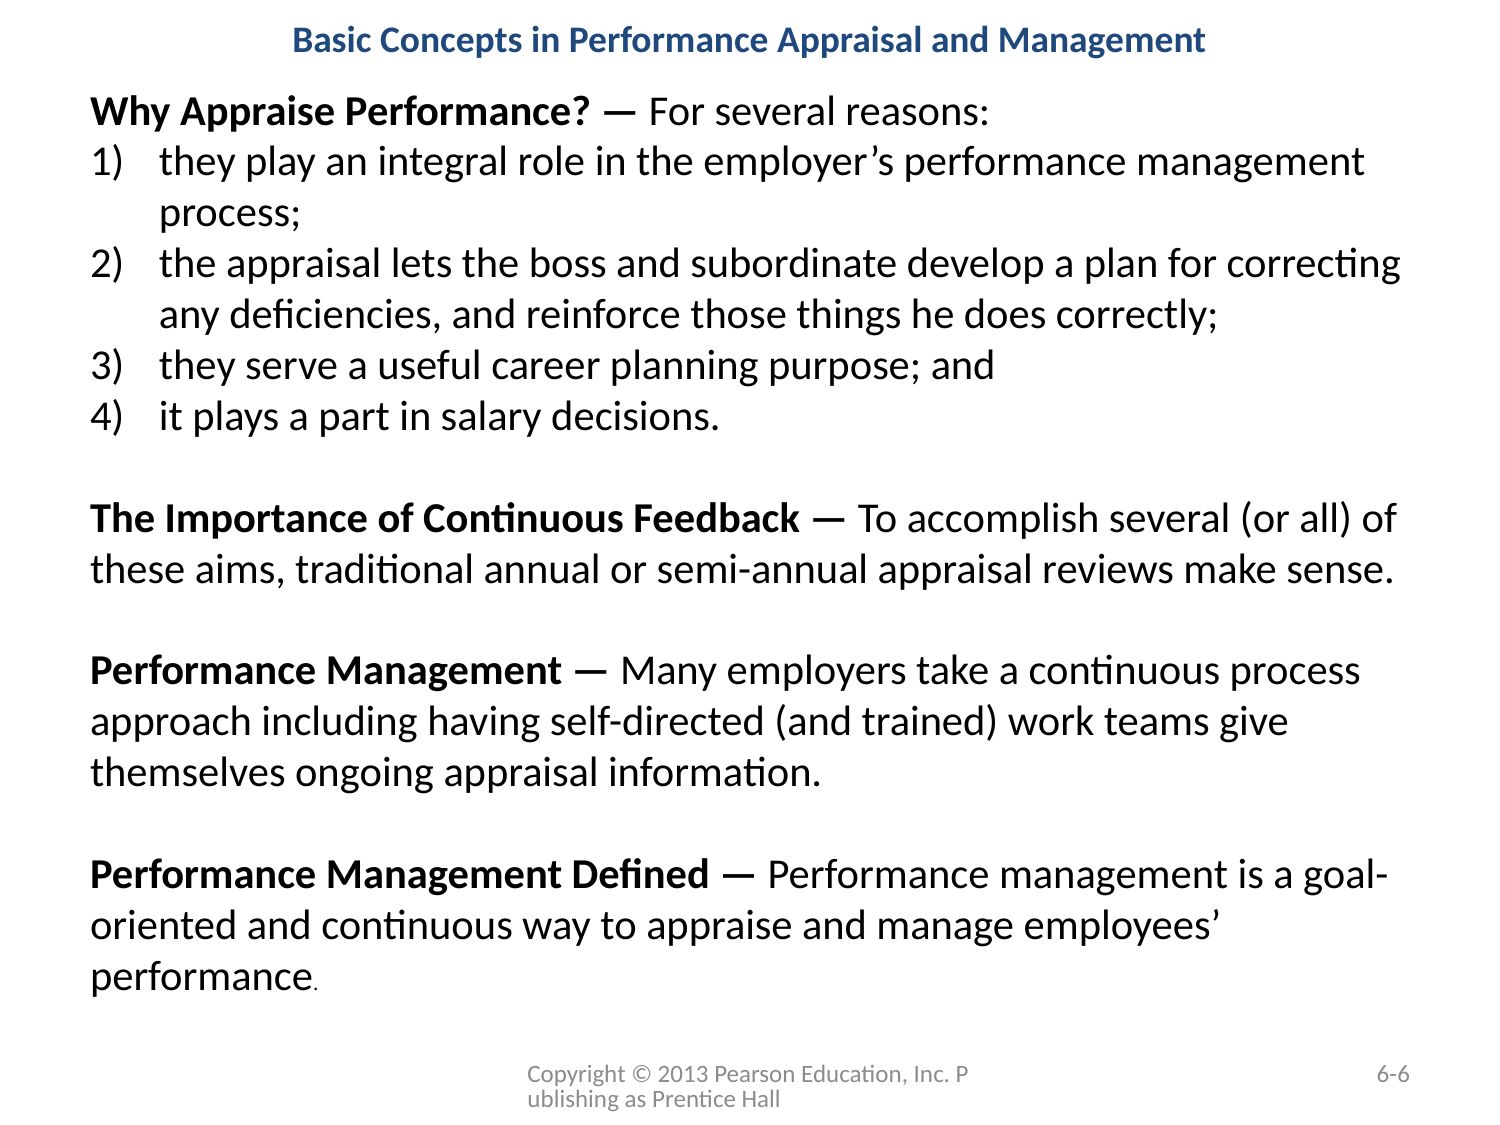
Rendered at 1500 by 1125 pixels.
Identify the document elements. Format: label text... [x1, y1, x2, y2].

title Basic Concepts in Performance Appraisal and Management [75, 12, 1425, 63]
footer Copyright © 2013 Pearson Education, Inc. Publishing as Prentice Hall [512, 1042, 988, 1103]
slide_number 6-6 [1074, 1042, 1425, 1103]
list Why Appraise Performance? — For several reasons: they play an integral role in the employer’s performance management process; the appraisal lets the boss and subordinate develop a plan for correcting any deficiencies, and reinforce those things he does correctly; they serve a useful career planning purpose; and it plays a part in salary decisions. The Importance of Continuous Feedback — To accomplish several (or all) of these aims, traditional annual or semi-annual appraisal reviews make sense. Performance Management — Many employers take a continuous process approach including having self-directed (and trained) work teams give themselves ongoing appraisal information. Performance Management Defined — Performance management is a goal-oriented and continuous way to appraise and manage employees’ performance. [75, 75, 1425, 1038]
